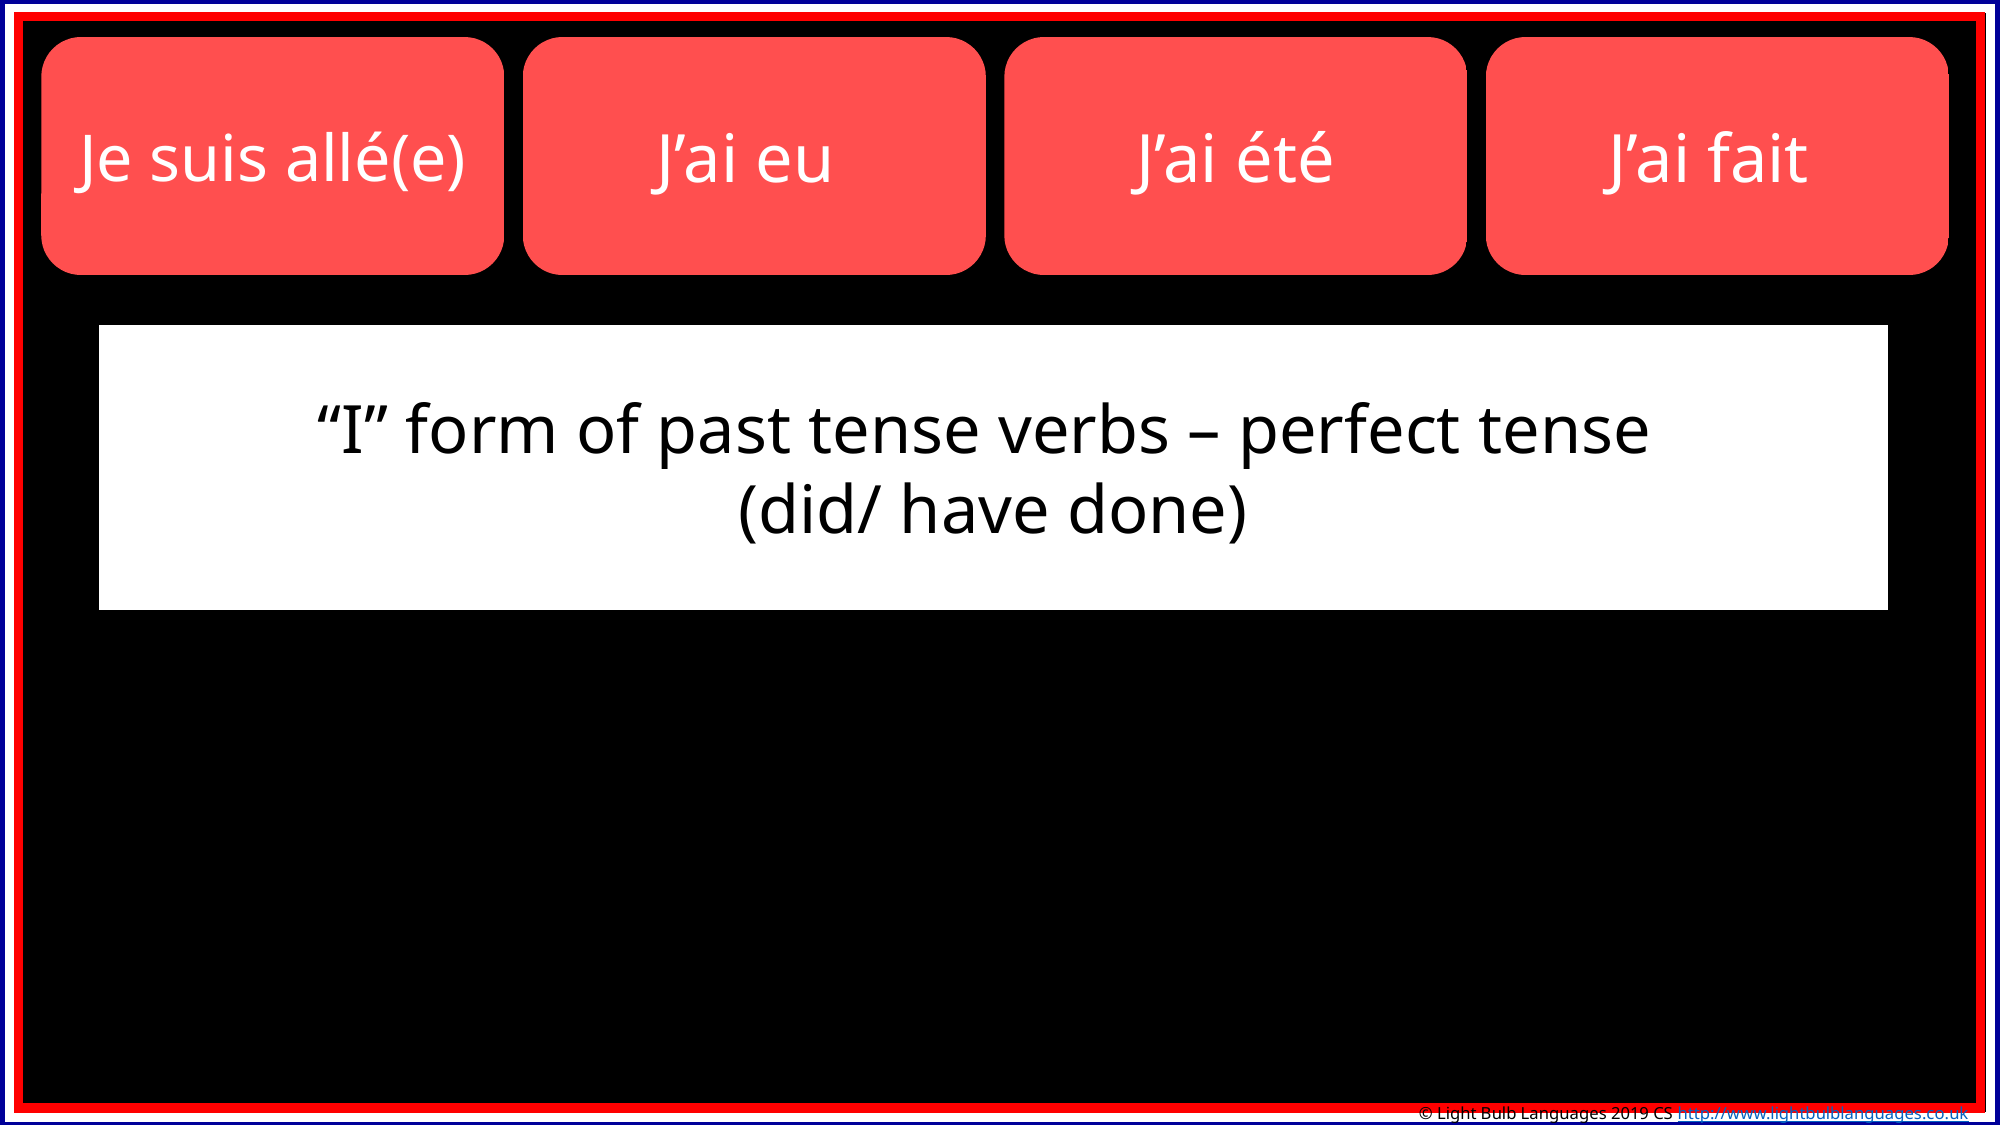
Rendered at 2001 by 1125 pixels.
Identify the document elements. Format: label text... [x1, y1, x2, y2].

text_box Je suis allé(e) [40, 35, 506, 277]
text_box [17, 15, 1982, 1109]
text_box J’ai fait [1484, 35, 1950, 277]
text_box [0, 0, 2000, 1125]
text_box J’ai été [1003, 35, 1469, 277]
text_box [9, 8, 1992, 1118]
text_box J’ai eu [521, 35, 987, 277]
text_box © Light Bulb Languages 2019 CS http://www.lightbulblanguages.co.uk [1404, 1095, 2000, 1125]
text_box “I” form of past tense verbs – perfect tense (did/ have done) [99, 325, 1888, 610]
